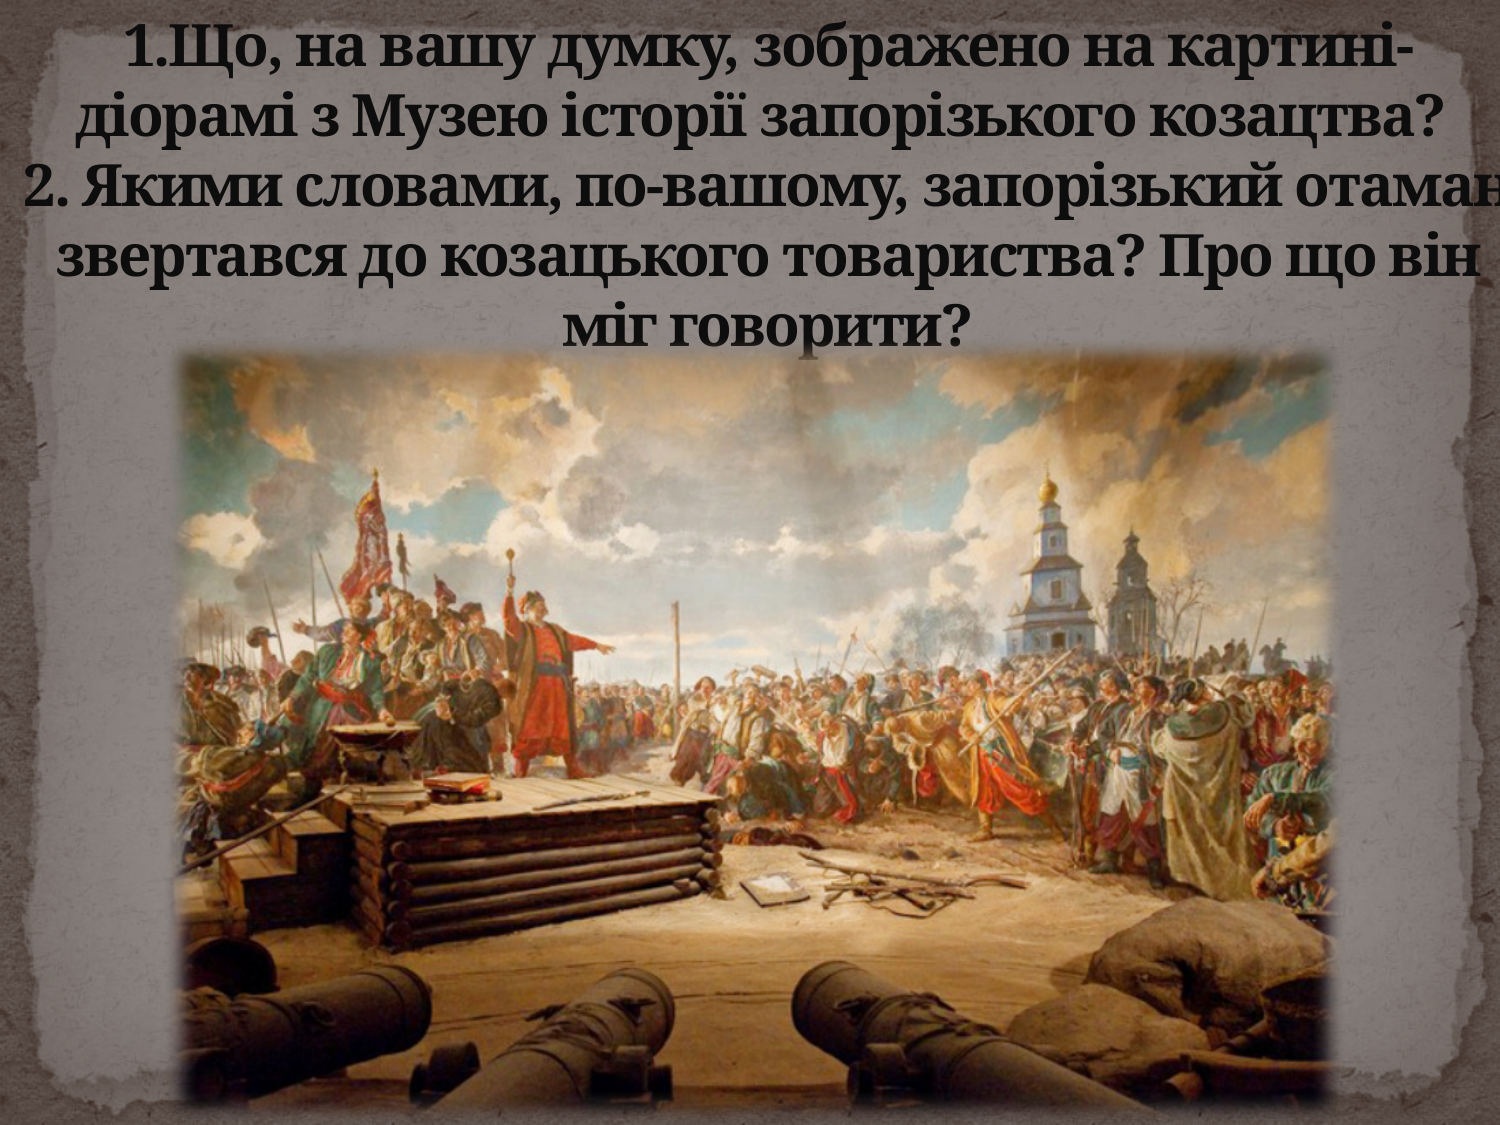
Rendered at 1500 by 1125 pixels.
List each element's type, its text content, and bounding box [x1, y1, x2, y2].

title 1.Що, на вашу думку, зображено на картині-діорамі з Музею історії запорізького козацтва? 2. Якими словами, по-вашому, запорізький отаман звертався до козацького товариства? Про що він міг говорити? [0, 187, 1500, 436]
picture [165, 339, 1345, 1124]
